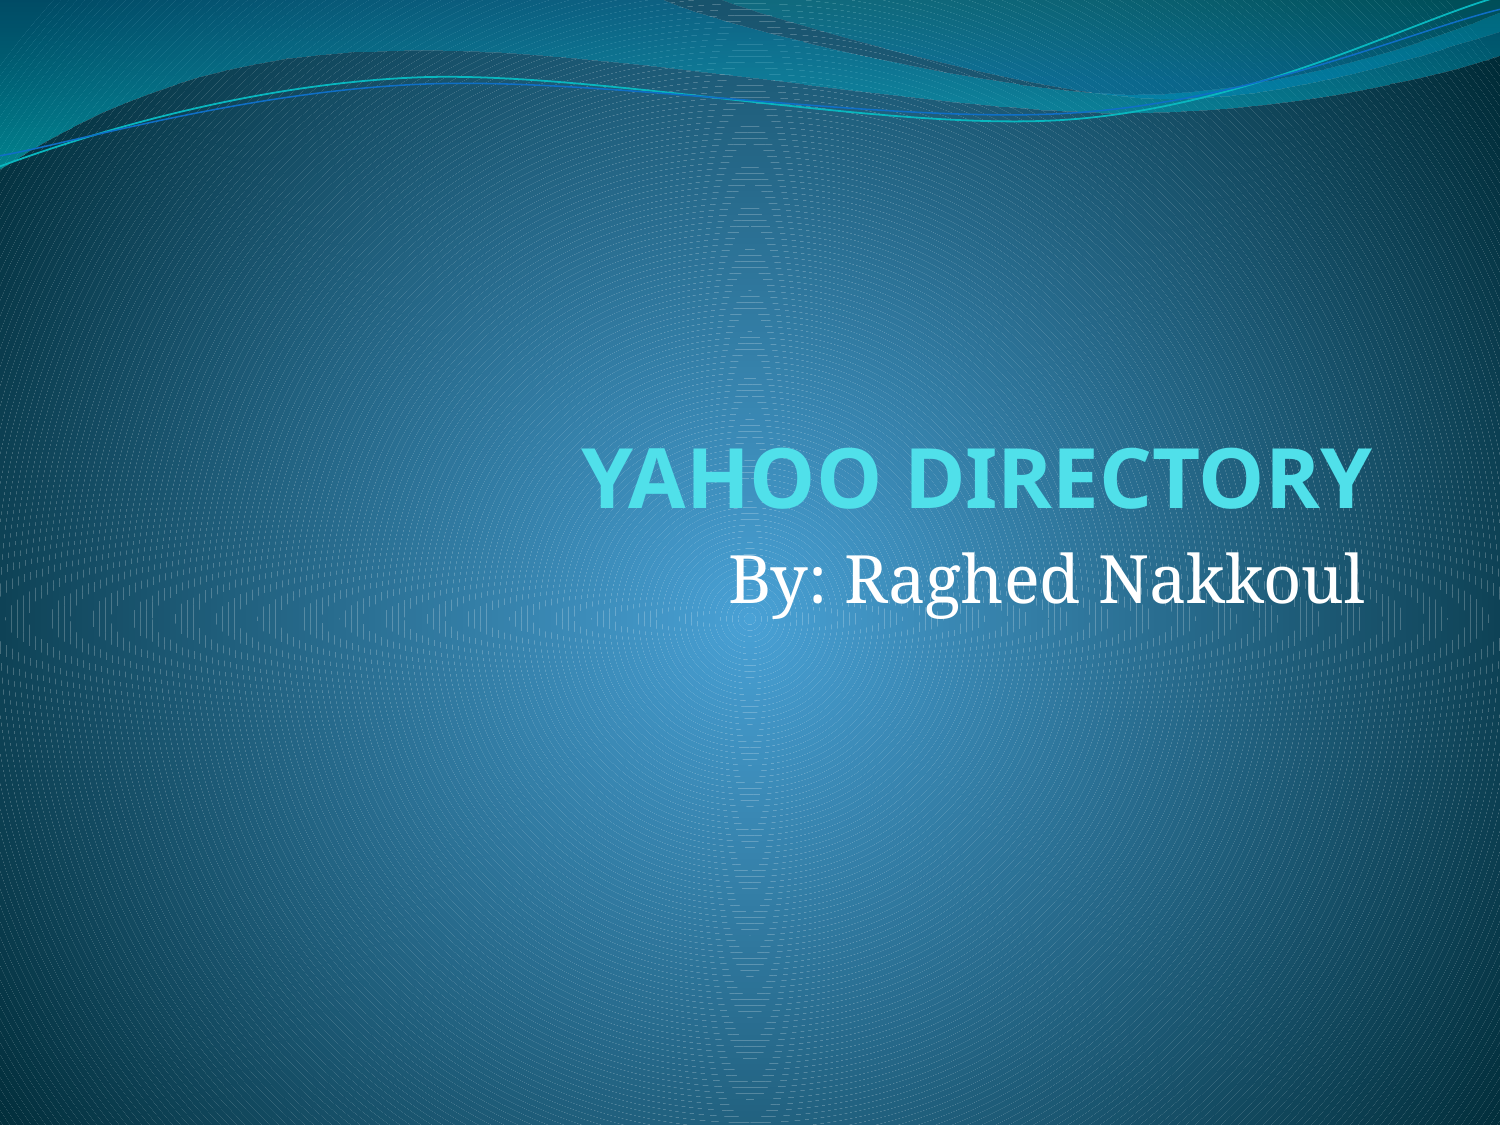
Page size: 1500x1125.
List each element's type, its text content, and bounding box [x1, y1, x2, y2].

subtitle By: Raghed Nakkoul [87, 529, 1376, 818]
title YAHOO DIRECTORY [87, 224, 1376, 525]
